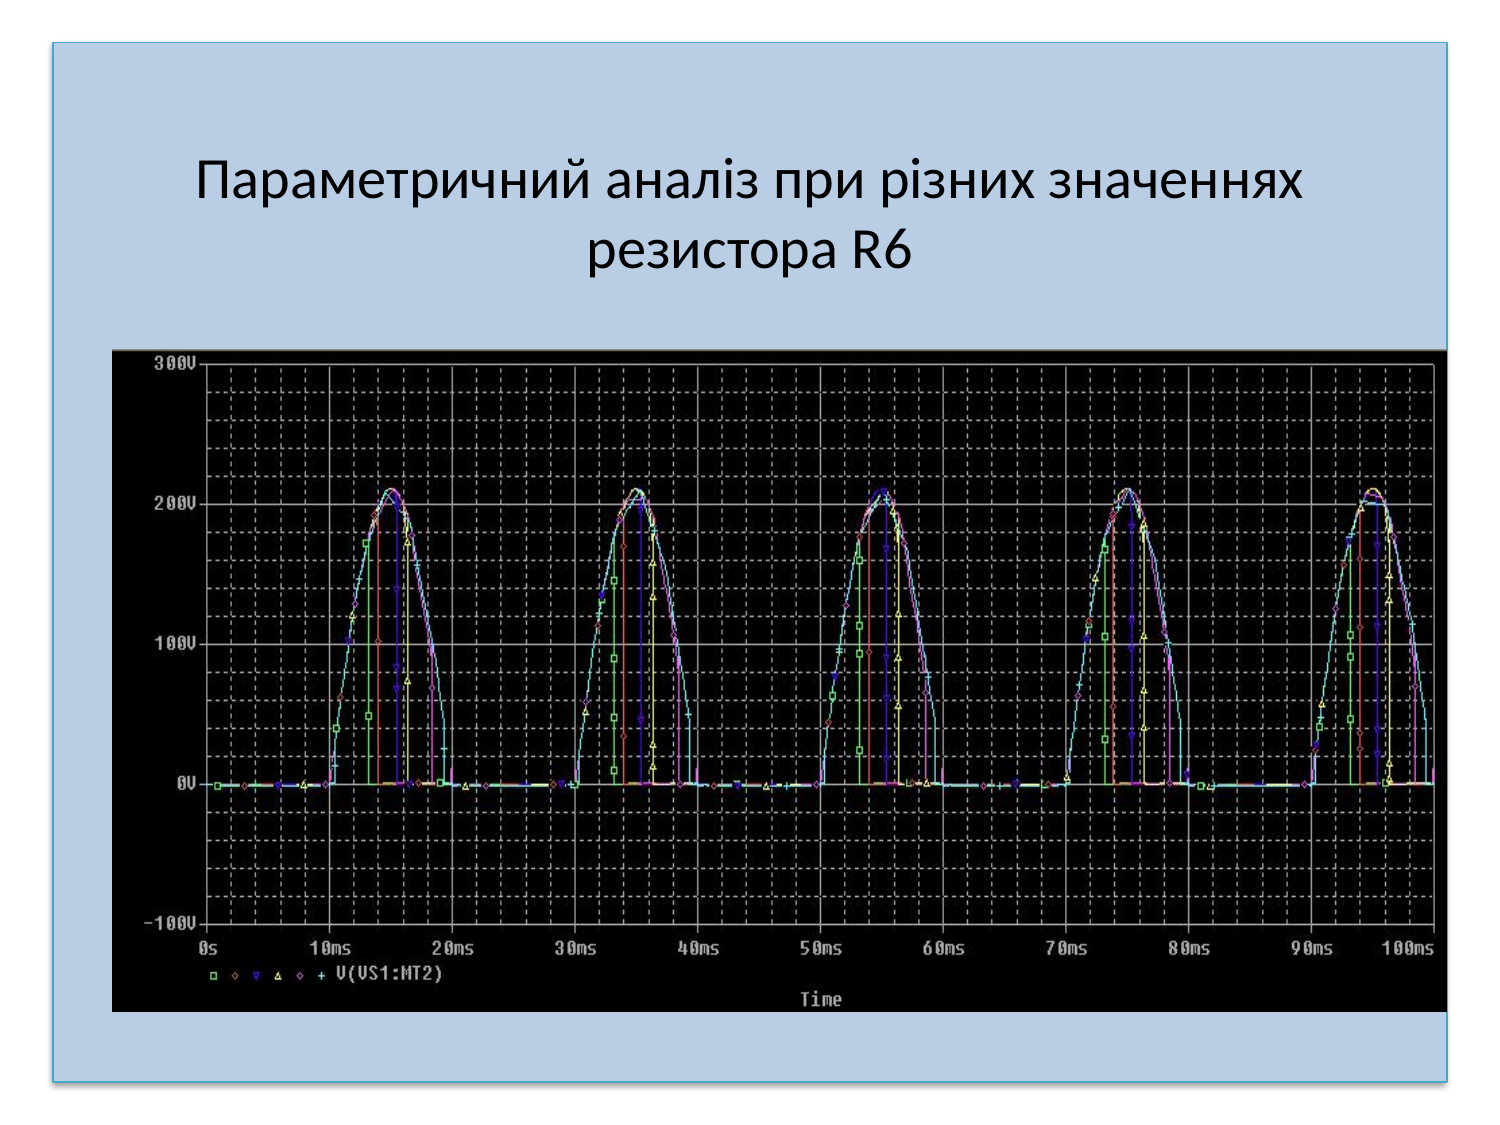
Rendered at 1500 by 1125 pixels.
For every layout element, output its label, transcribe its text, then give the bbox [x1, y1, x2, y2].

text_box [52, 42, 1448, 1083]
picture [111, 348, 1448, 1012]
title Параметричний аналіз при різних значеннях резистора R6 [112, 90, 1388, 332]
